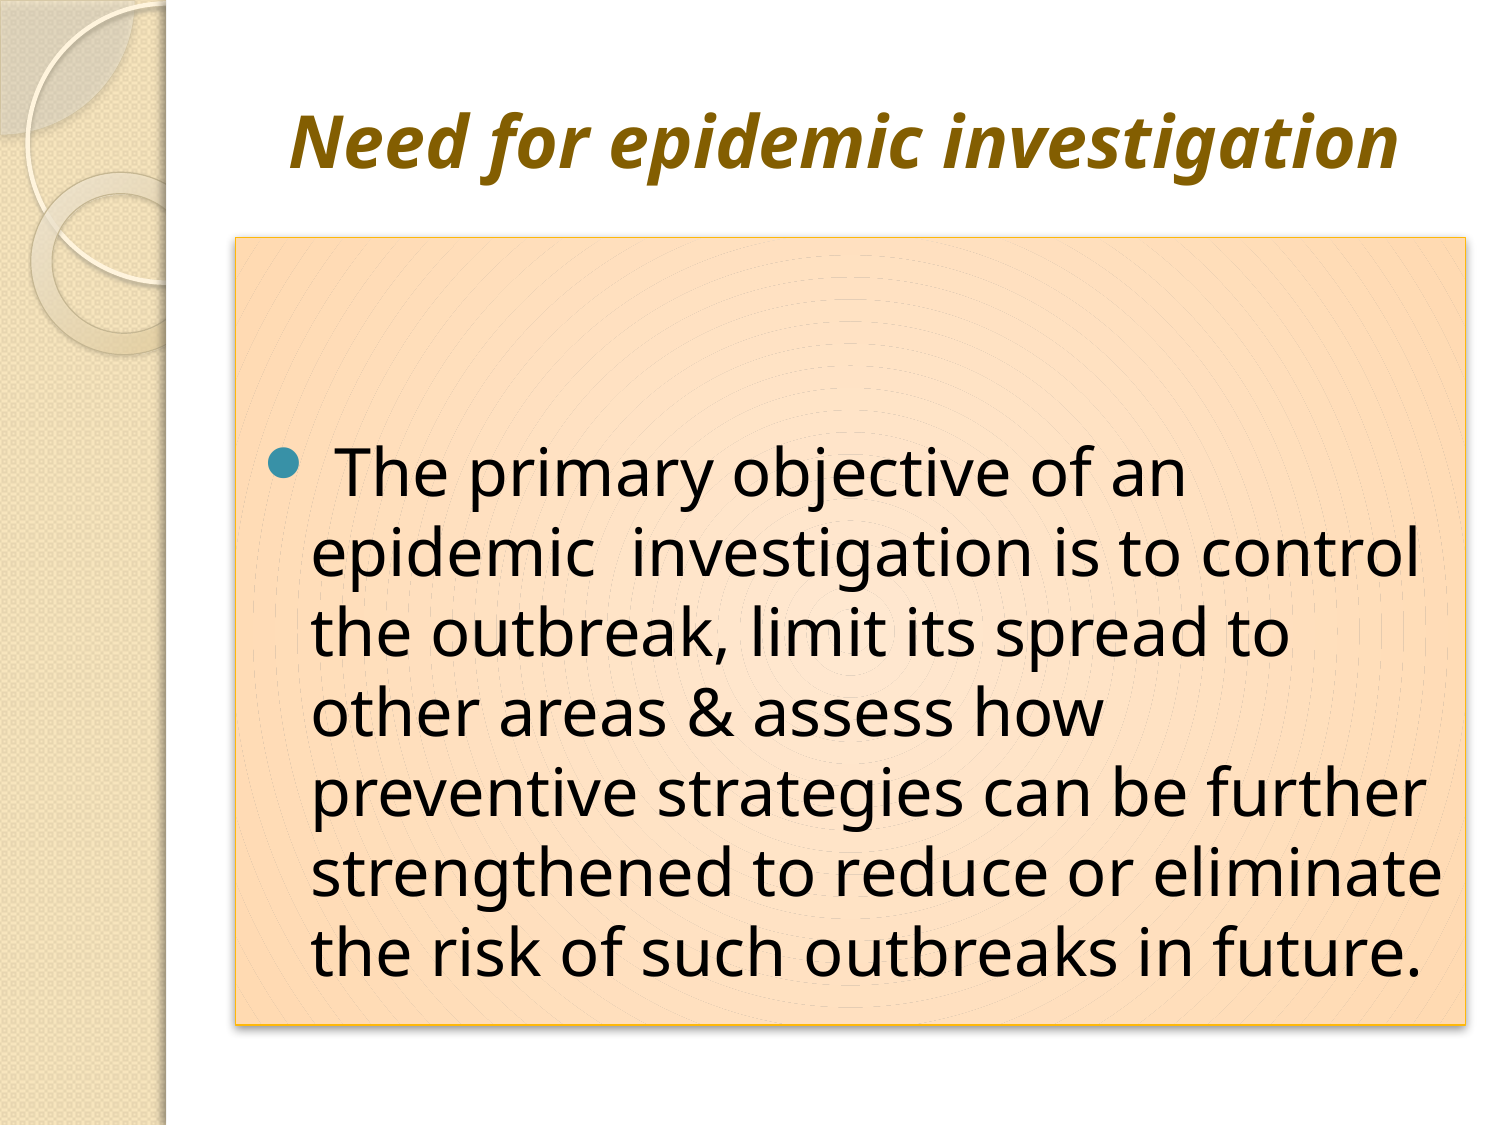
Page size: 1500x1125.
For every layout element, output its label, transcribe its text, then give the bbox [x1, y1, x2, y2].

title Need for epidemic investigation [235, 45, 1466, 233]
list The primary objective of an epidemic investigation is to control the outbreak, limit its spread to other areas & assess how preventive strategies can be further strengthened to reduce or eliminate the risk of such outbreaks in future. [235, 237, 1466, 1026]
